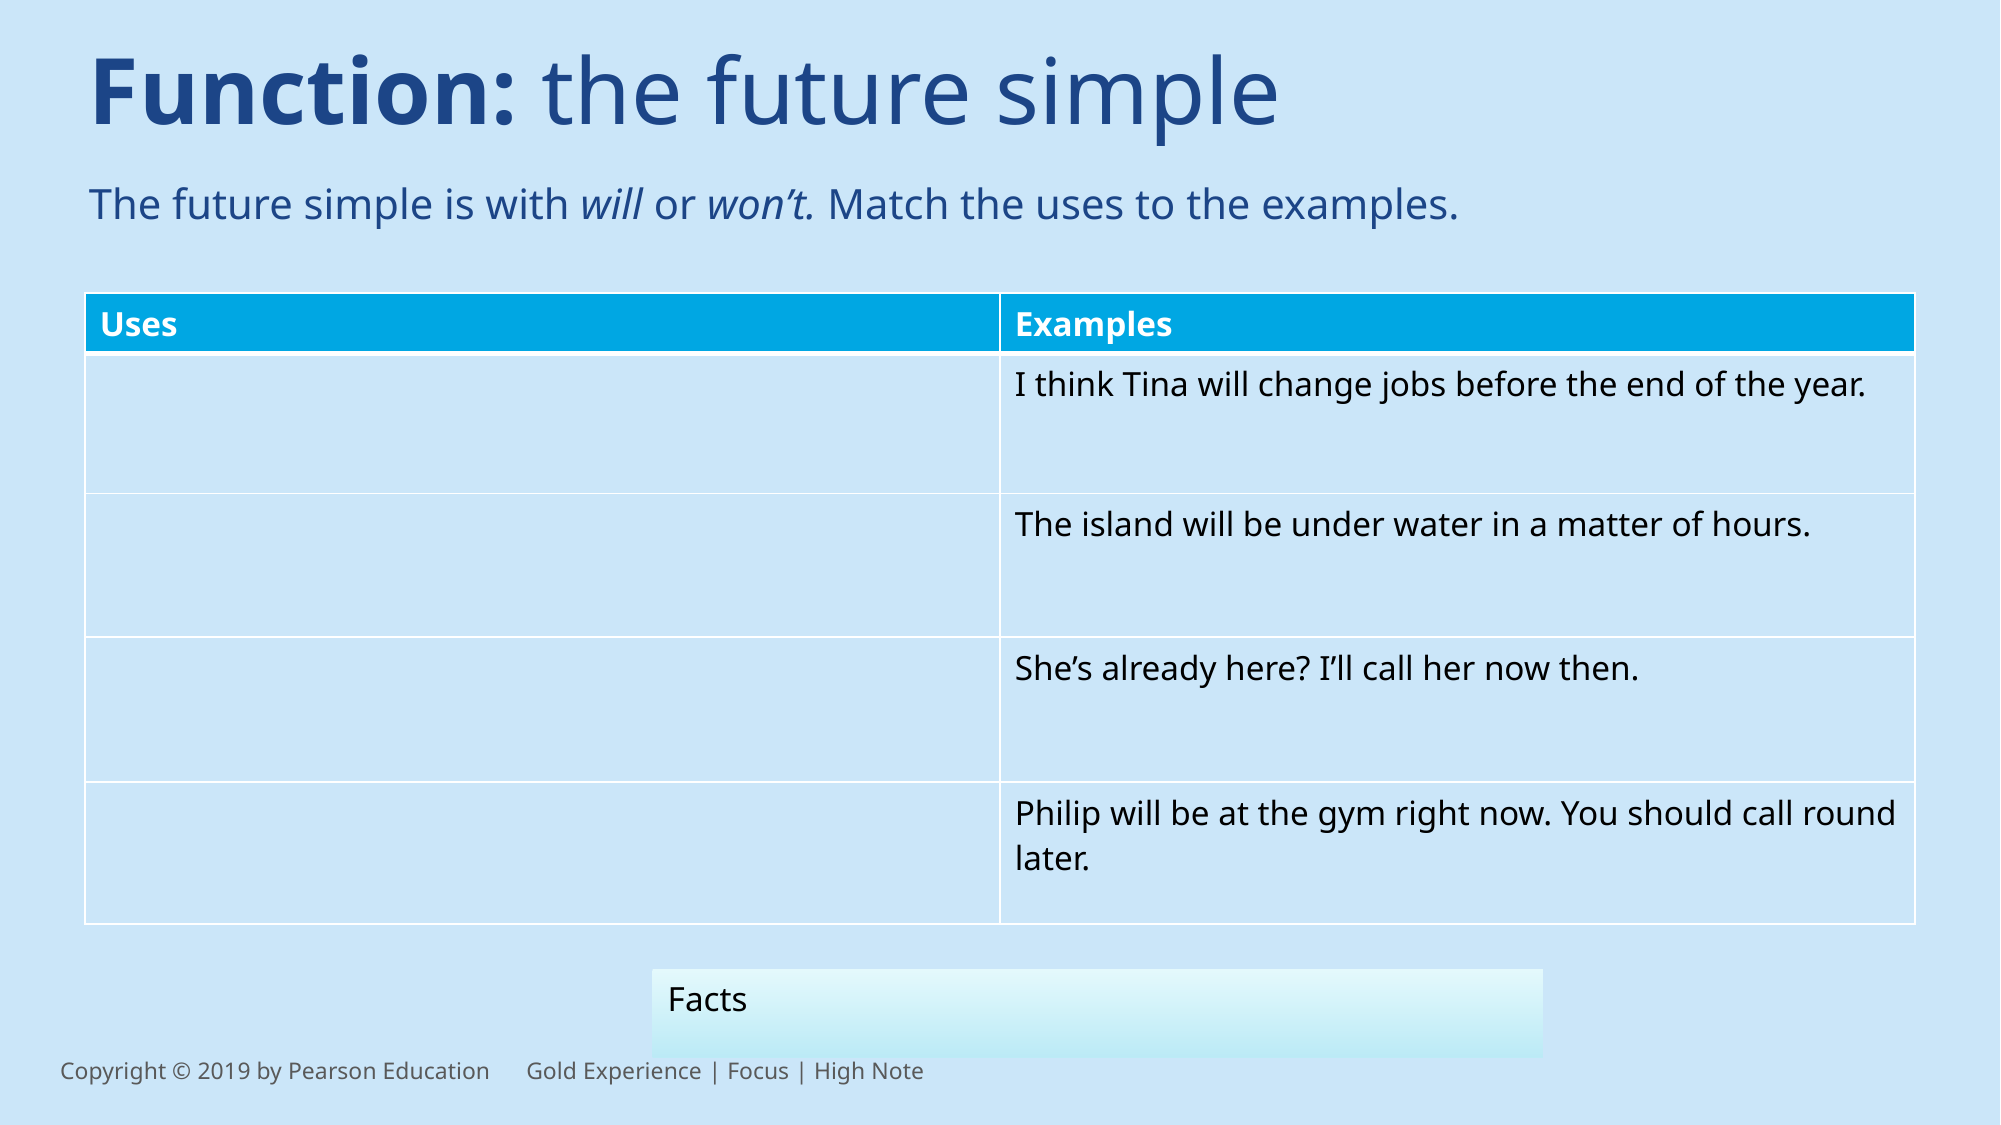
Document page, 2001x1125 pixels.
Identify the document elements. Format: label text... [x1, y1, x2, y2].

table_cell [86, 494, 999, 636]
table_header Uses [86, 294, 999, 351]
table_cell I think Tina will change jobs before the end of the year. [1001, 356, 1914, 493]
text_box The future simple is with will or won’t. Match the uses to the examples. [73, 176, 1795, 244]
table_cell [86, 638, 999, 781]
table_header Examples [1001, 294, 1914, 351]
footer Copyright © 2019 by Pearson Education Gold Experience | Focus | High Note [45, 1040, 1084, 1101]
text_box Facts [652, 970, 1543, 1057]
table_cell The island will be under water in a matter of hours. [1001, 494, 1914, 636]
table_cell [86, 356, 999, 493]
table_cell She’s already here? I’ll call her now then. [1001, 638, 1914, 781]
table_cell Philip will be at the gym right now. You should call round later. [1001, 783, 1914, 923]
text_box Function: the future simple [73, 37, 1839, 253]
table_cell [86, 783, 999, 923]
